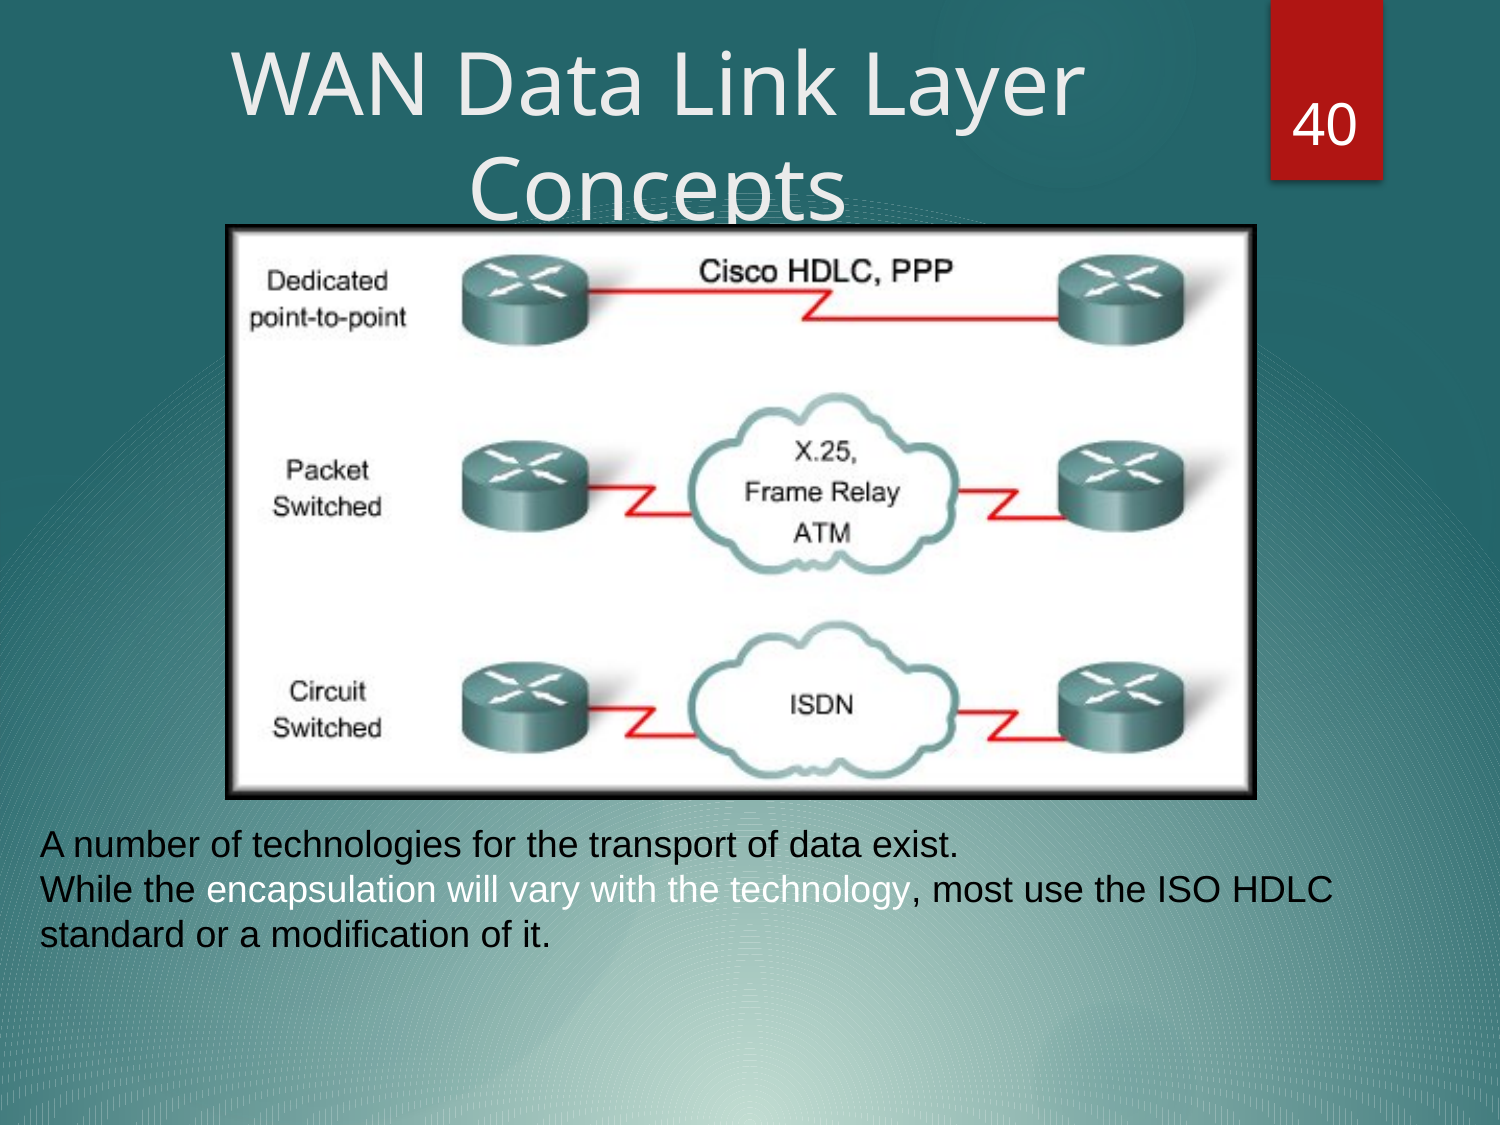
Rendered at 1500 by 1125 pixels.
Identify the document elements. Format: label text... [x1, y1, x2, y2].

title WAN Data Link Layer Concepts [79, 20, 1237, 250]
text_box A number of technologies for the transport of data exist. While the encapsulation will vary with the technology, most use the ISO HDLC standard or a modification of it. [24, 812, 1475, 1063]
slide_number 40 [1273, 48, 1378, 175]
picture [224, 224, 1257, 801]
